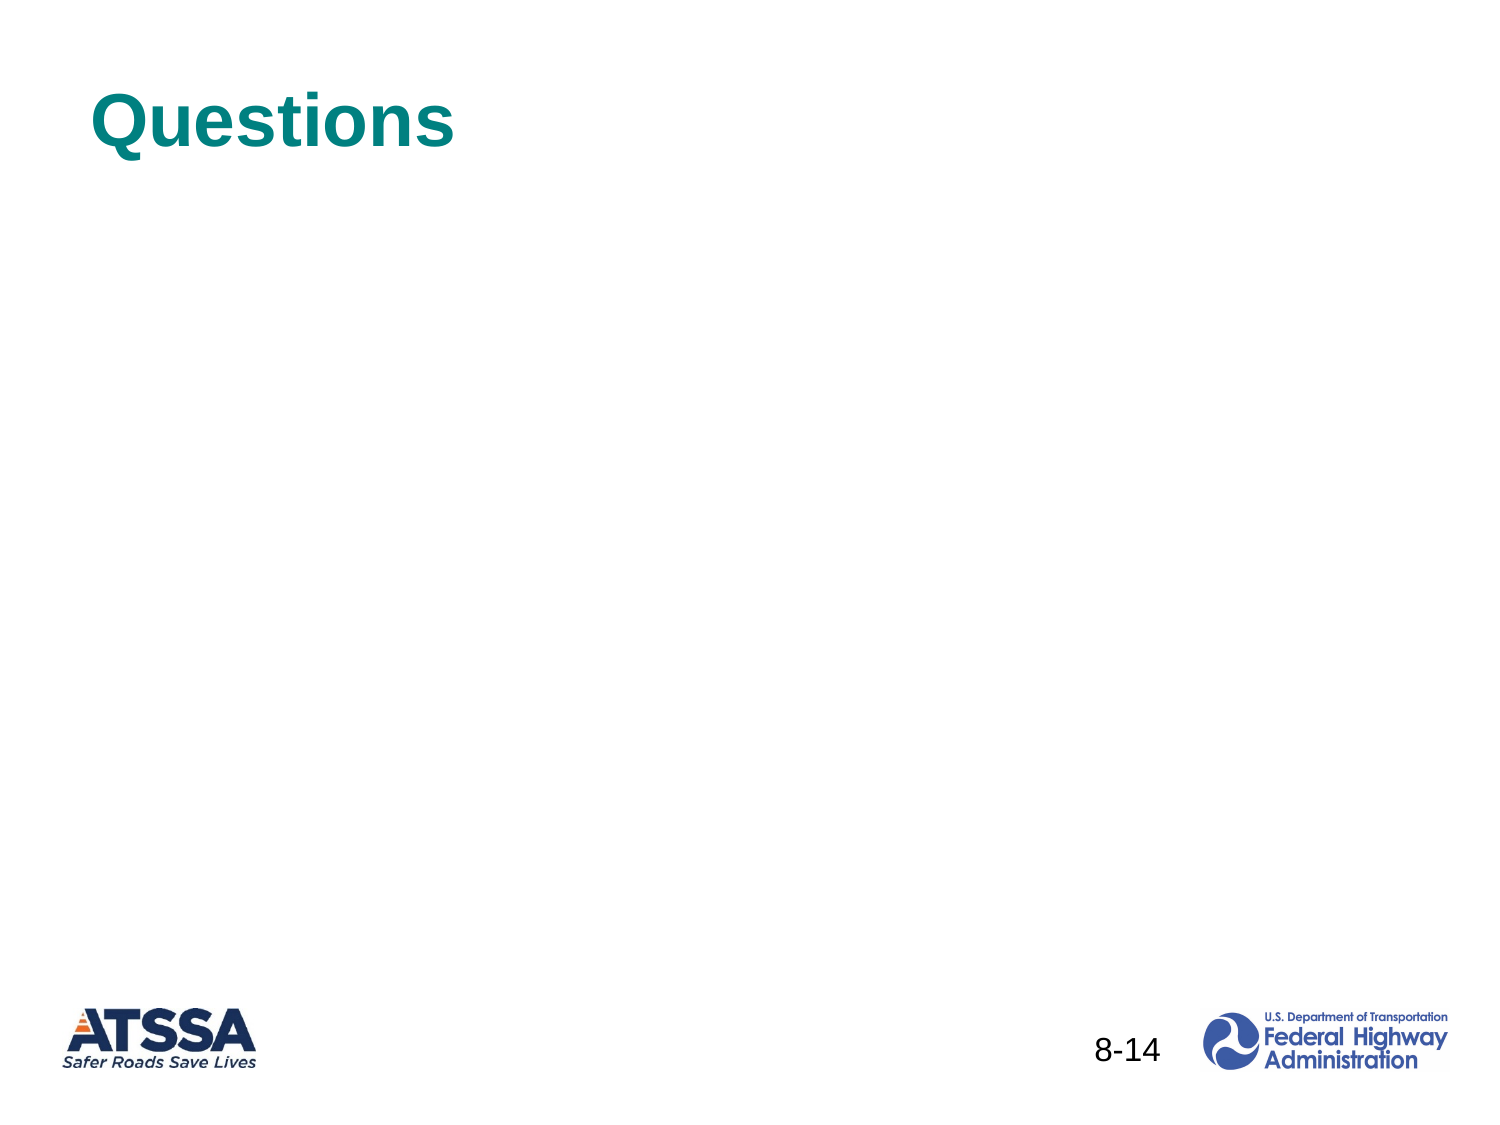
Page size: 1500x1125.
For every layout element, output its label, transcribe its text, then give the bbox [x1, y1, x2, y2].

title Questions [75, 0, 1425, 233]
picture [1200, 1008, 1450, 1072]
picture [62, 1008, 256, 1068]
